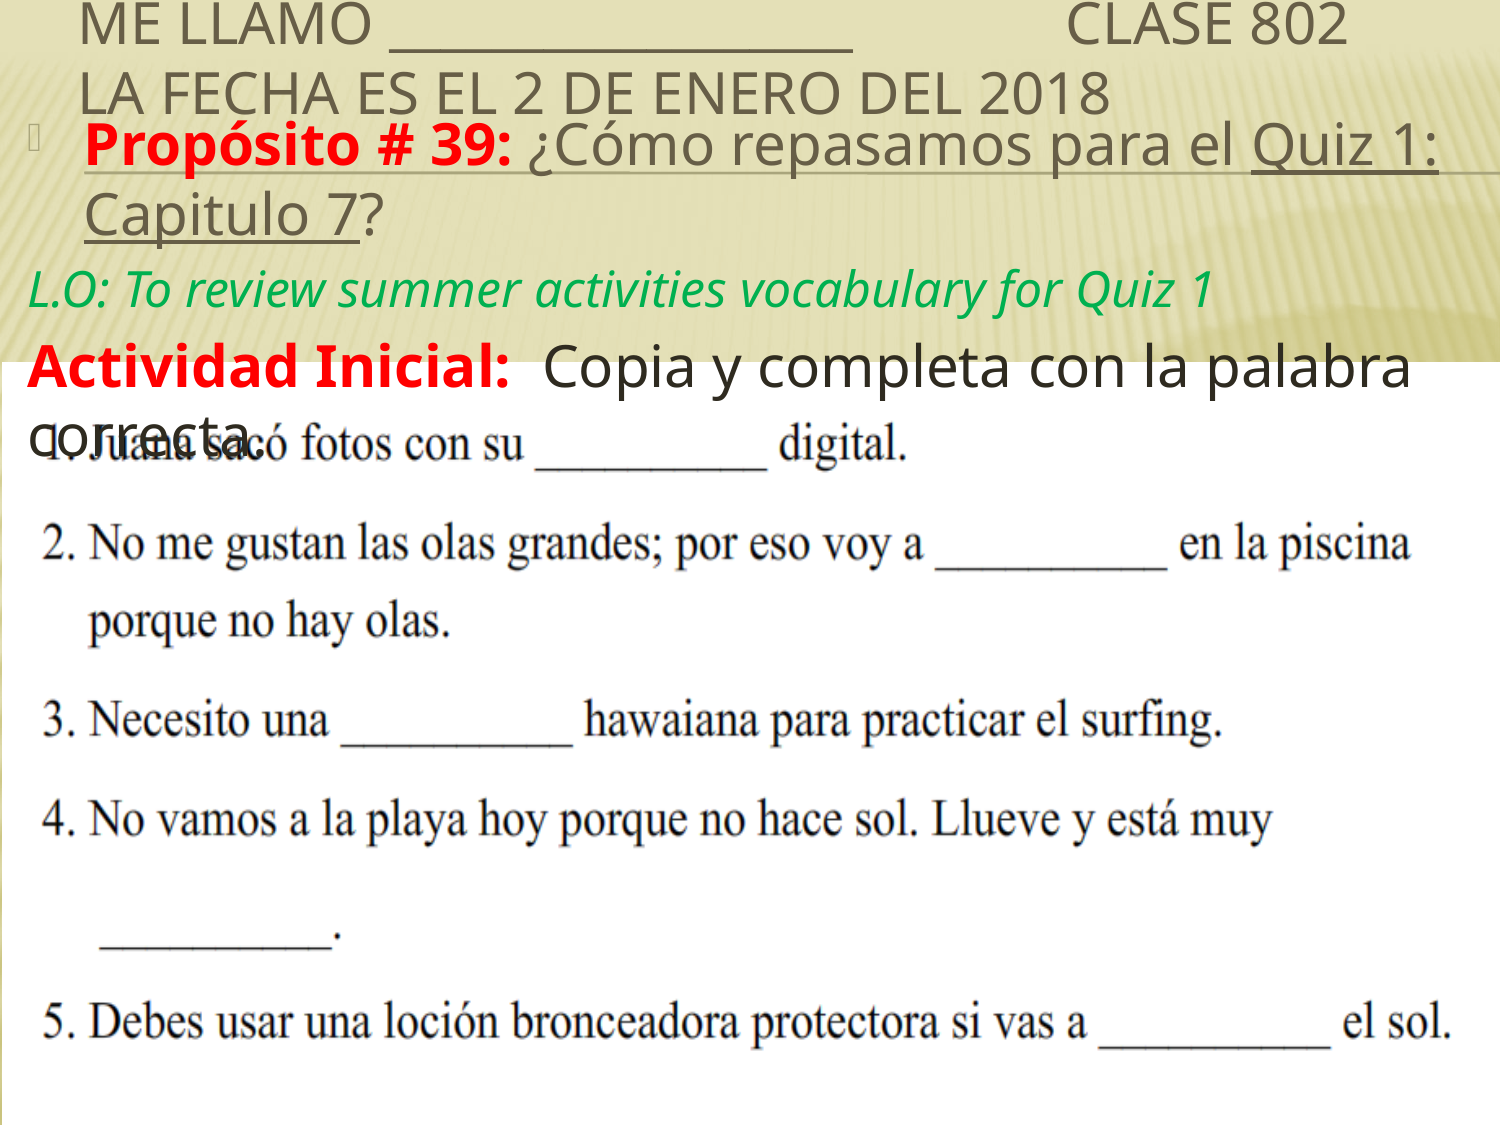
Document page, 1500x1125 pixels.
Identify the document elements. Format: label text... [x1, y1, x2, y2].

list Propósito # 39: ¿Cómo repasamos para el Quiz 1: Capitulo 7? L.O: To review summer activities vocabulary for Quiz 1 Actividad Inicial: Copia y completa con la palabra correcta. [12, 99, 1500, 360]
title Me llamo __________________ Clase 802 la fecha es el 2 de enero del 2018 [62, 0, 1450, 125]
picture [1, 362, 1500, 1125]
